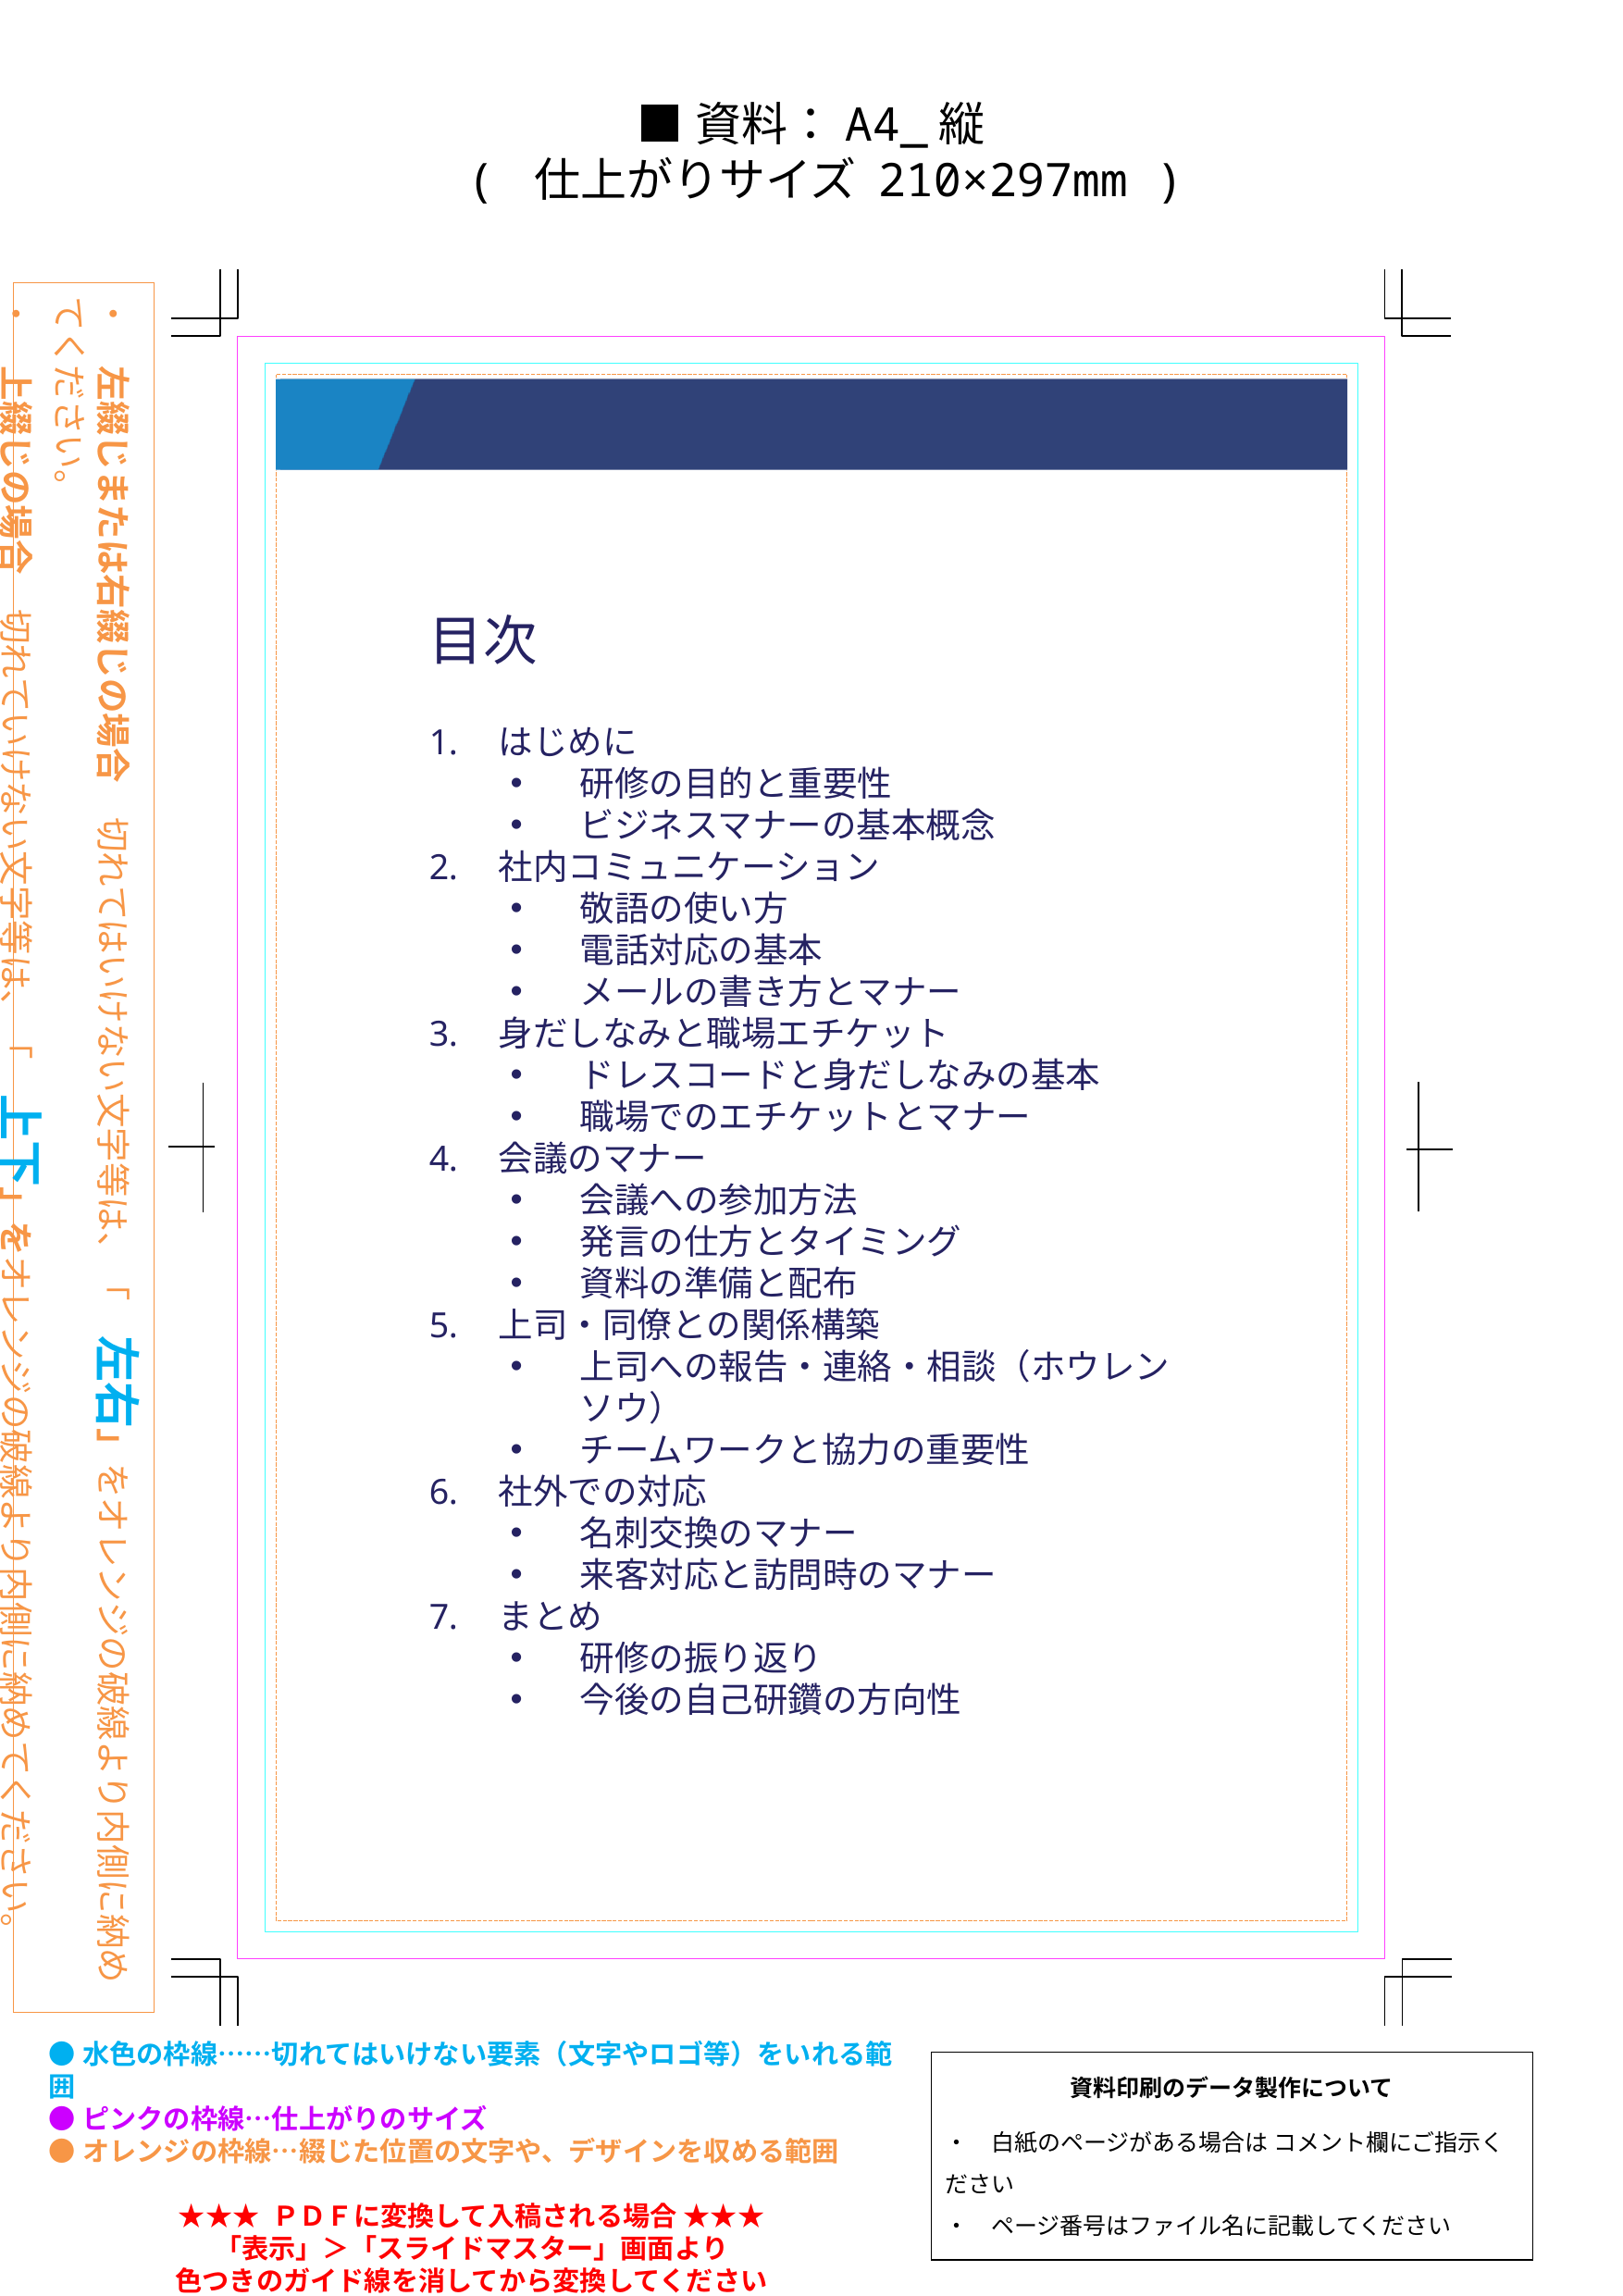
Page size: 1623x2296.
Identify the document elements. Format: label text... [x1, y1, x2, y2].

picture [275, 378, 1348, 471]
text_box 目次 はじめに 研修の目的と重要性 ビジネスマナーの基本概念 社内コミュニケーション 敬語の使い方 電話対応の基本 メールの書き方とマナー 身だしなみと職場エチケット ドレスコードと身だしなみの基本 職場でのエチケットとマナー 会議のマナー 会議への参加方法 発言の仕方とタイミング 資料の準備と配布 上司・同僚との関係構築 上司への報告・連絡・相談（ホウレンソウ） チームワークと協力の重要性 社外での対応 名刺交換のマナー 来客対応と訪問時のマナー まとめ 研修の振り返り 今後の自己研鑽の方向性 [415, 600, 1208, 1727]
